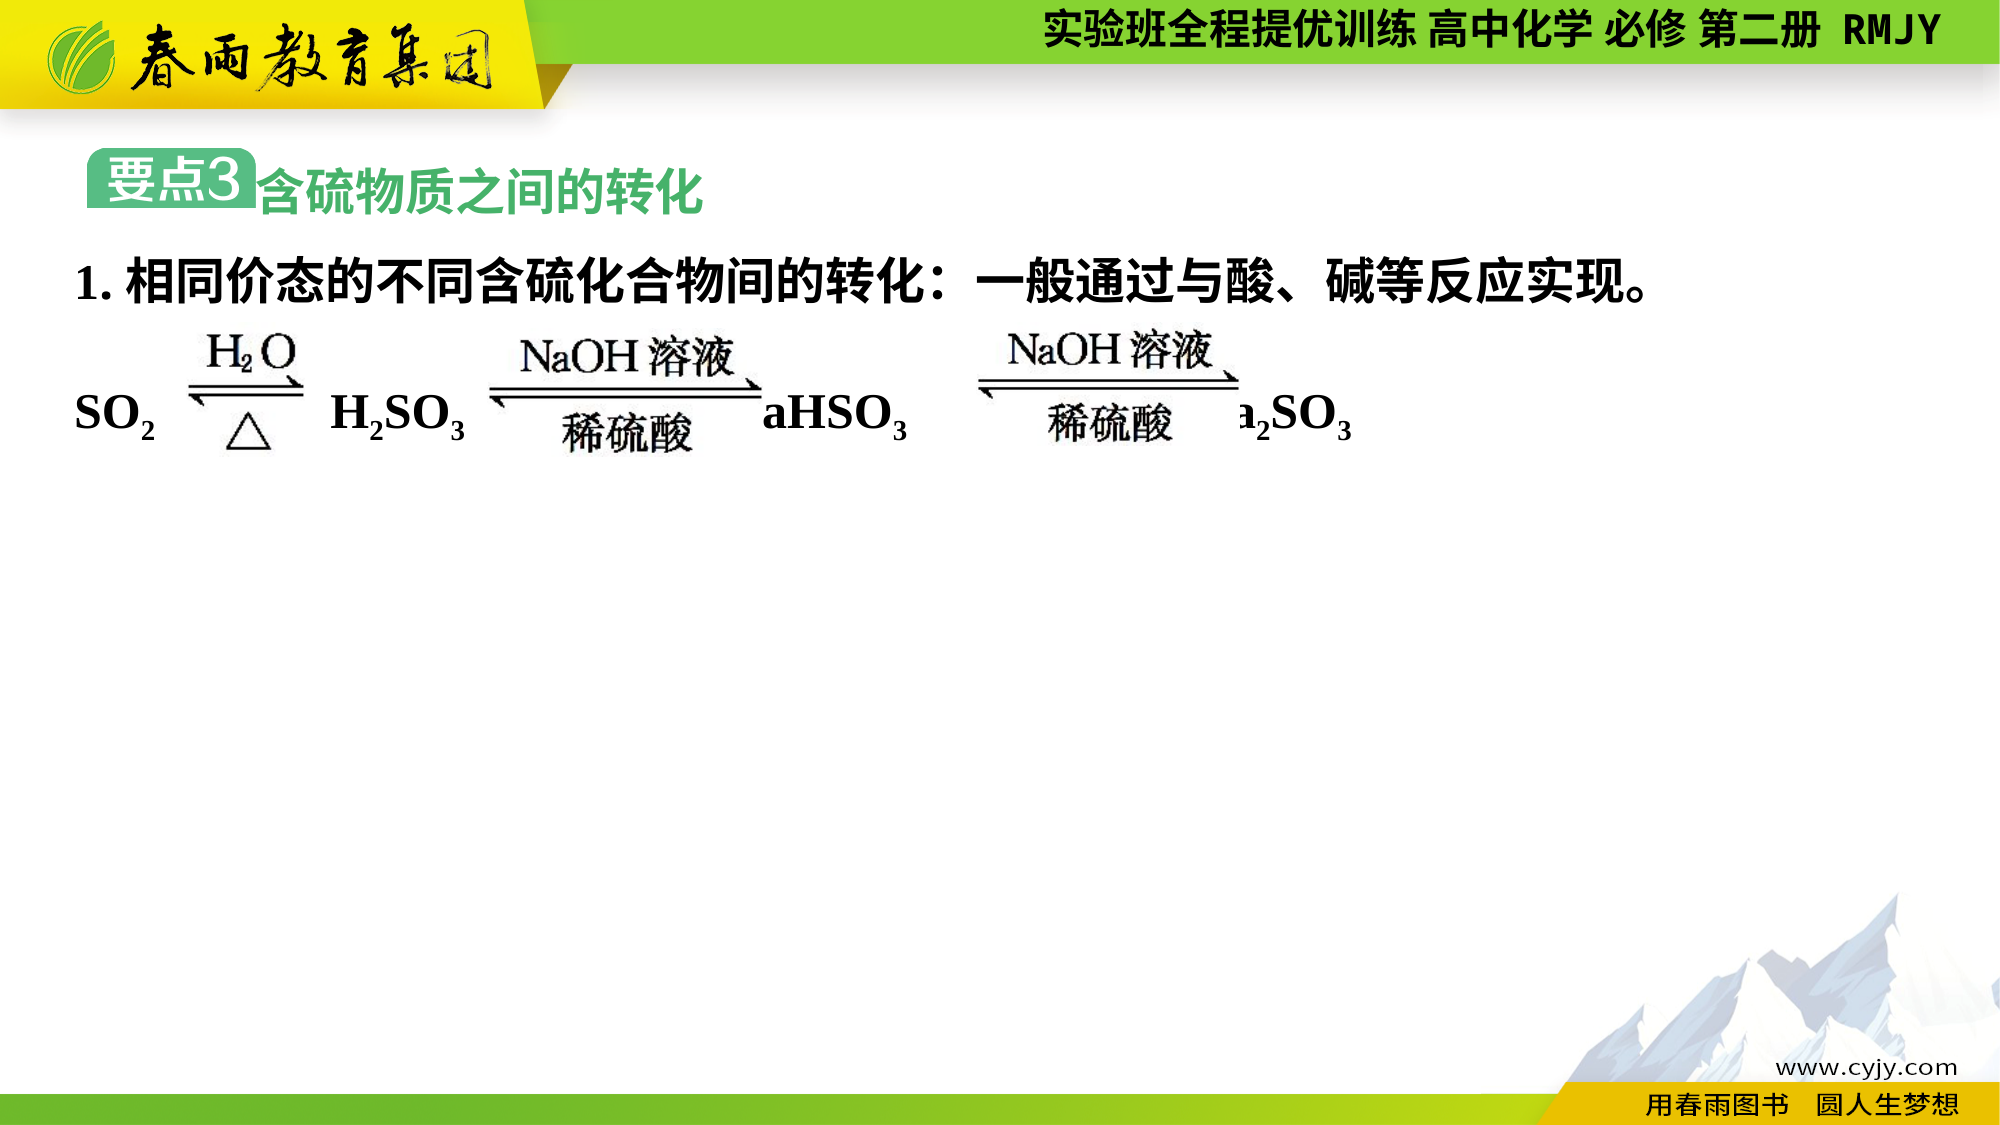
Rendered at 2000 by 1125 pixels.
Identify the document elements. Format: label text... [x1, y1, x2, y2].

picture [0, 0, 2000, 1125]
list 含硫物质之间的转化 1.相同价态的不同含硫化合物间的转化：一般通过与酸、碱等反应实现。 SO2 H2SO3 NaHSO3 Na2SO3 [59, 122, 1944, 441]
